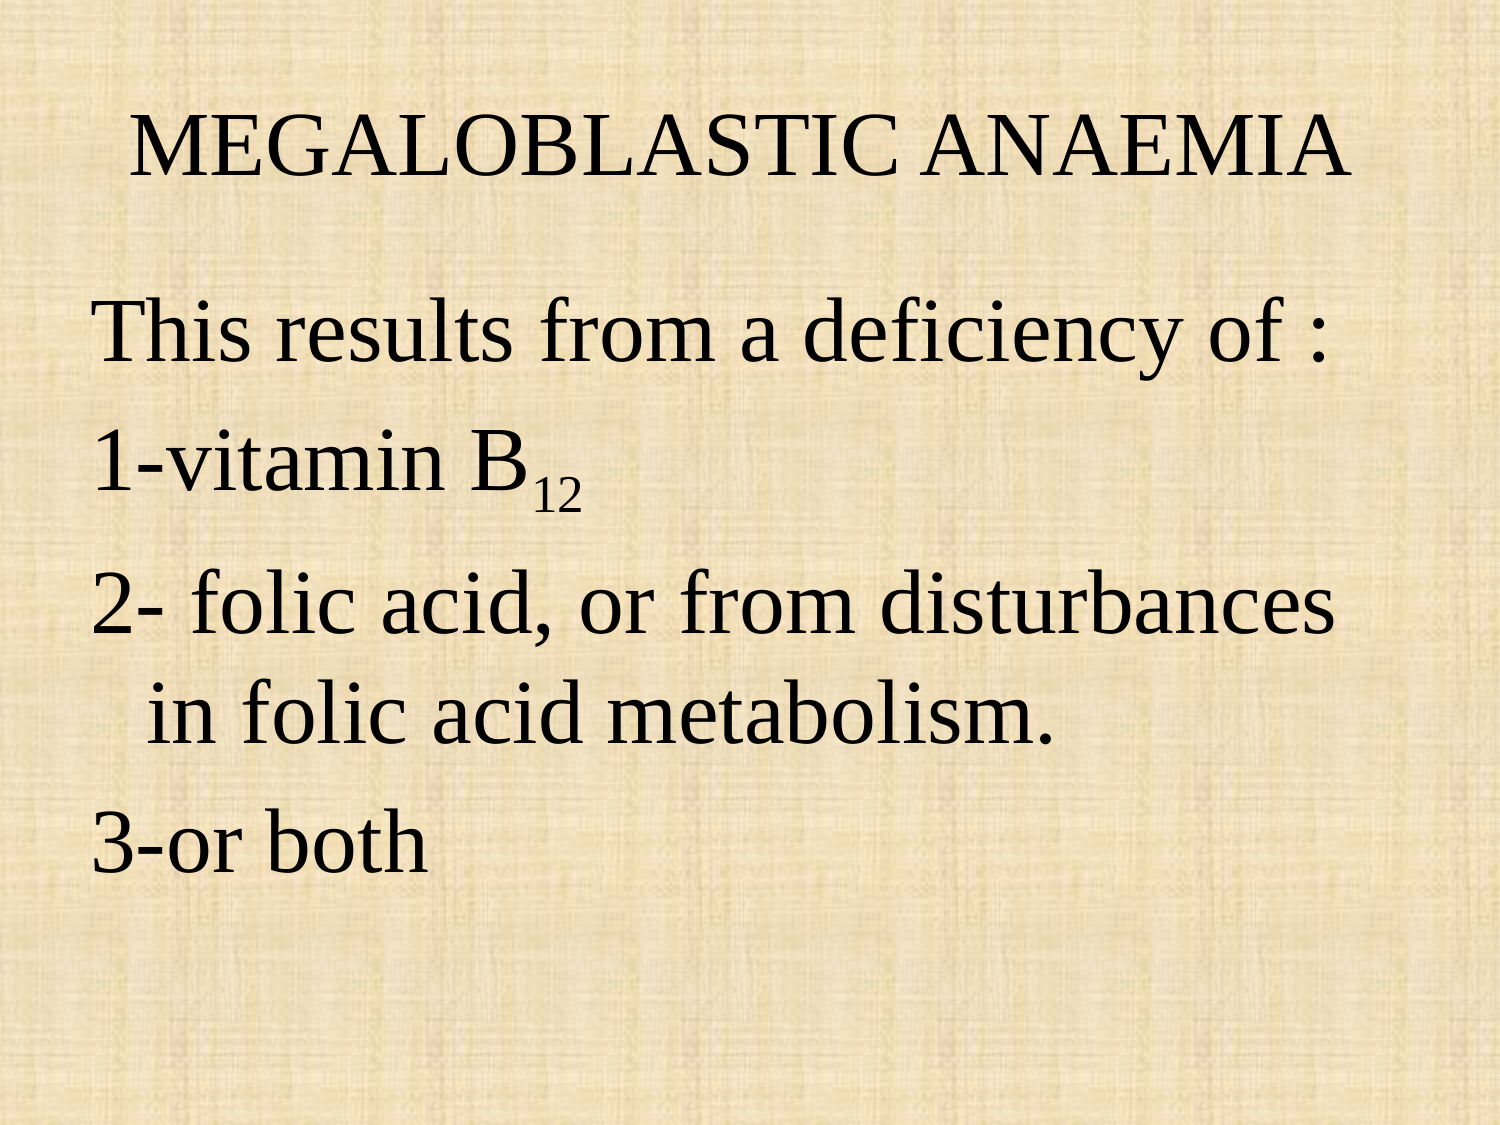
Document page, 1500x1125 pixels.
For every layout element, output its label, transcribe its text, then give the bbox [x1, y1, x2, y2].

list This results from a deficiency of : 1-vitamin B12 2- folic acid, or from disturbances in folic acid metabolism. 3-or both [75, 262, 1425, 1005]
title MEGALOBLASTIC ANAEMIA [75, 45, 1425, 233]
